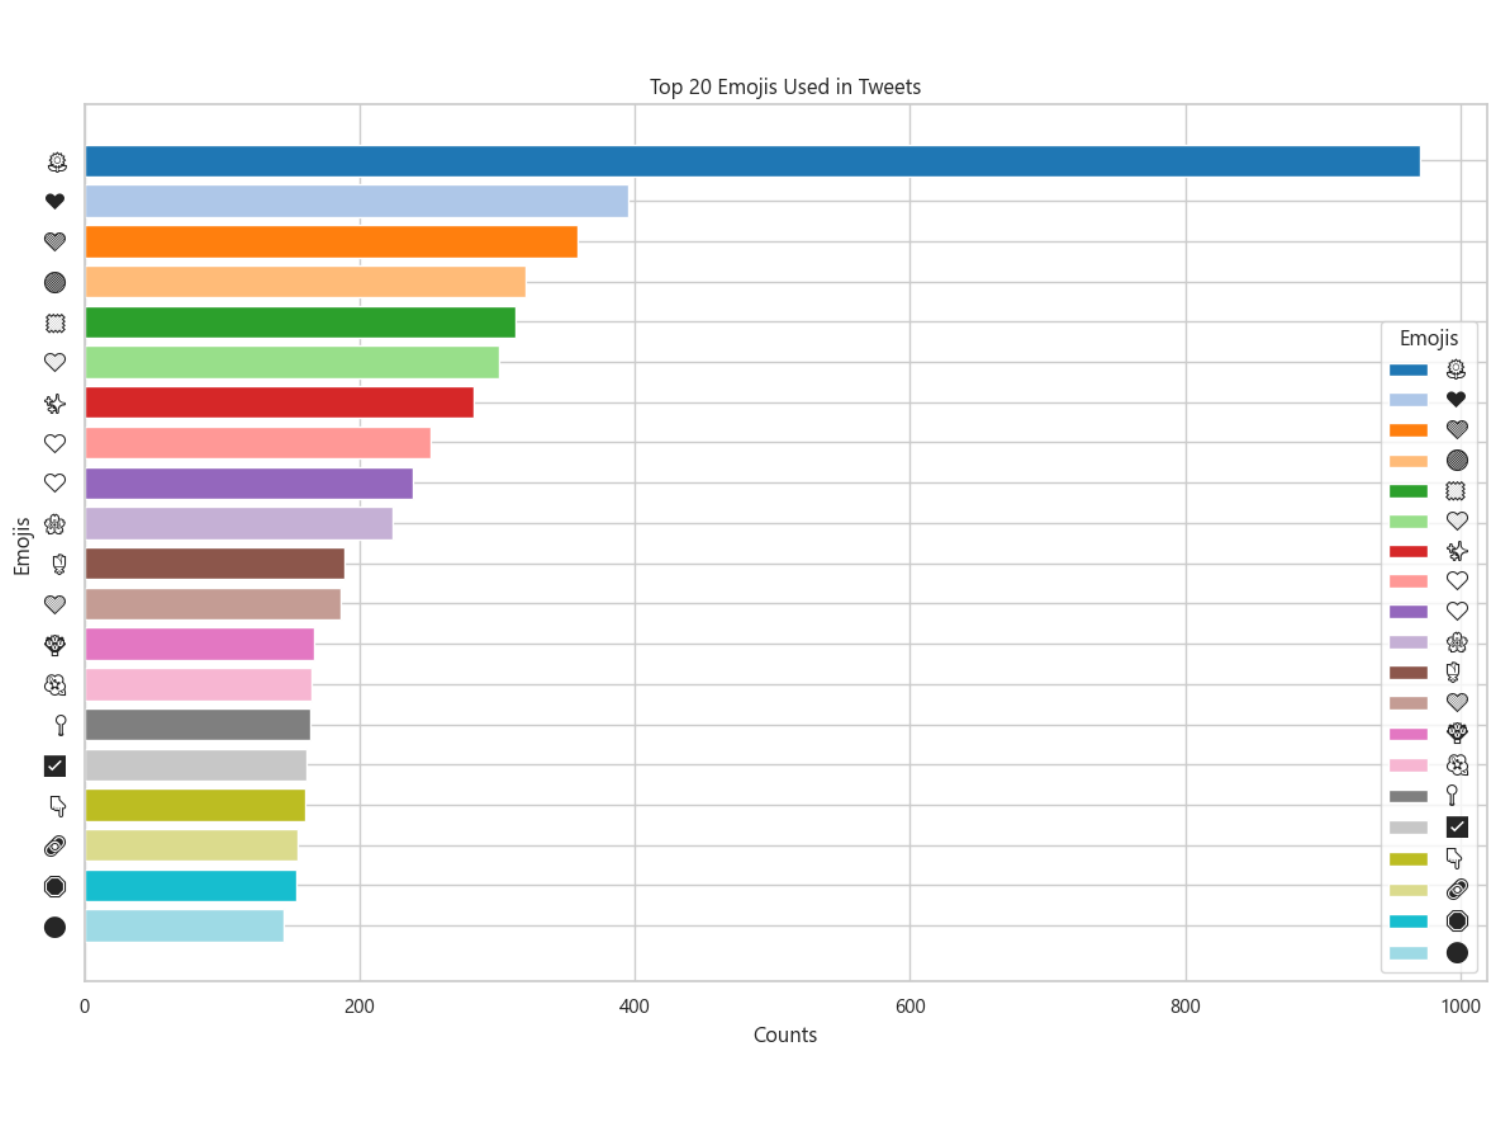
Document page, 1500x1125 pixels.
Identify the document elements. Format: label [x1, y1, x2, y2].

picture [0, 65, 1500, 1060]
